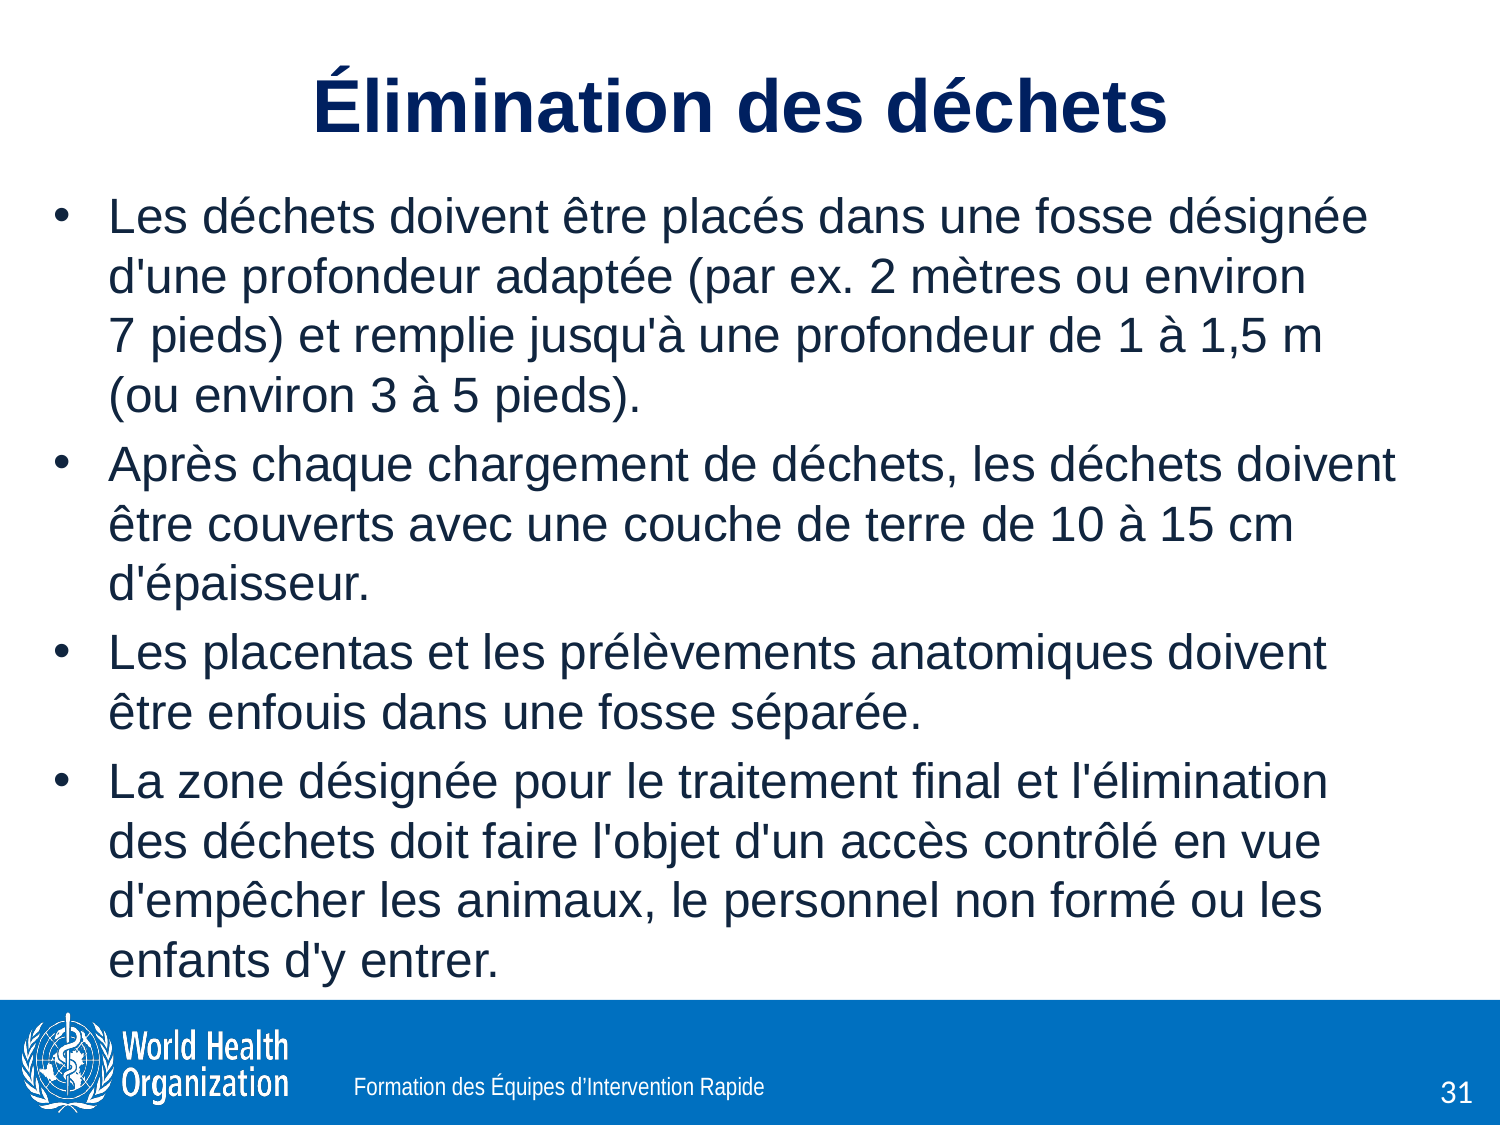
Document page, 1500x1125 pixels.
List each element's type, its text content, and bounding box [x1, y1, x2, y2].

title Élimination des déchets [0, 45, 1483, 161]
list Les déchets doivent être placés dans une fosse désignée d'une profondeur adaptée (par ex. 2 mètres ou environ 7 pieds) et remplie jusqu'à une profondeur de 1 à 1,5 m (ou environ 3 à 5 pieds). Après chaque chargement de déchets, les déchets doivent être couverts avec une couche de terre de 10 à 15 cm d'épaisseur. Les placentas et les prélèvements anatomiques doivent être enfouis dans une fosse séparée. La zone désignée pour le traitement final et l'élimination des déchets doit faire l'objet d'un accès contrôlé en vue d'empêcher les animaux, le personnel non formé ou les enfants d'y entrer. [53, 184, 1404, 994]
picture [21, 1012, 288, 1113]
